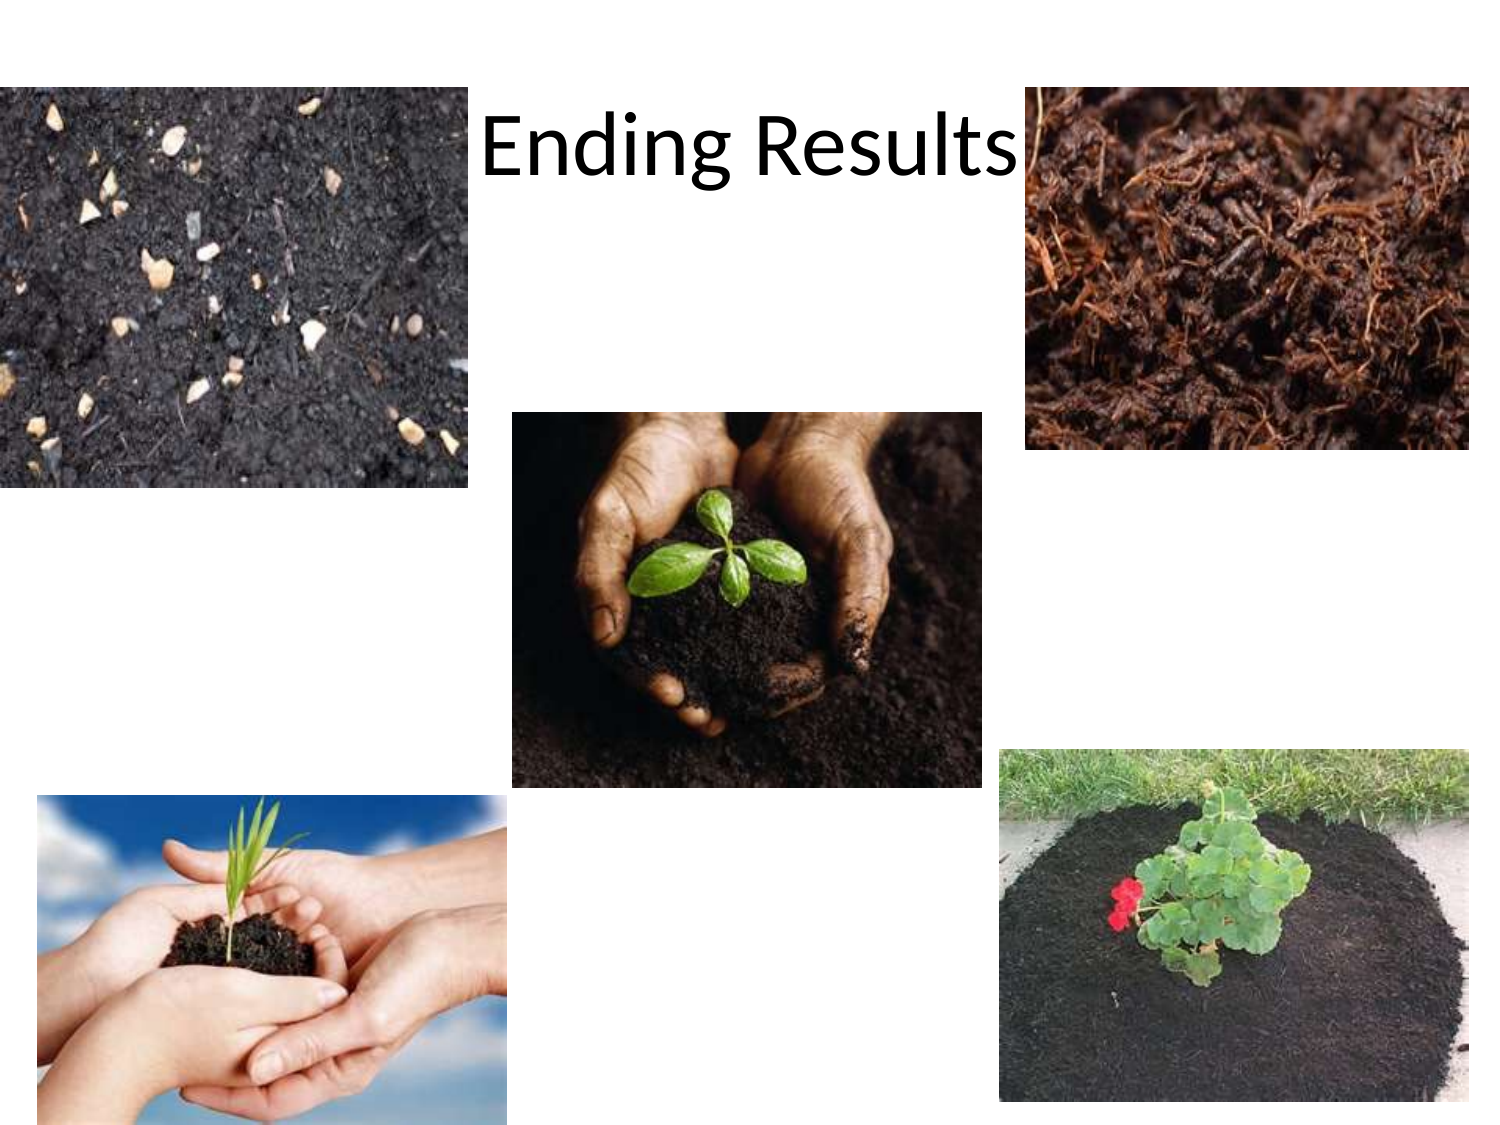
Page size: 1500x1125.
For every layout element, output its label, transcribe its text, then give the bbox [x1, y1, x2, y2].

picture [999, 749, 1469, 1102]
picture [512, 412, 982, 788]
picture [37, 795, 507, 1125]
picture [1024, 87, 1469, 451]
picture [0, 87, 469, 488]
title Ending Results [74, 44, 1426, 234]
